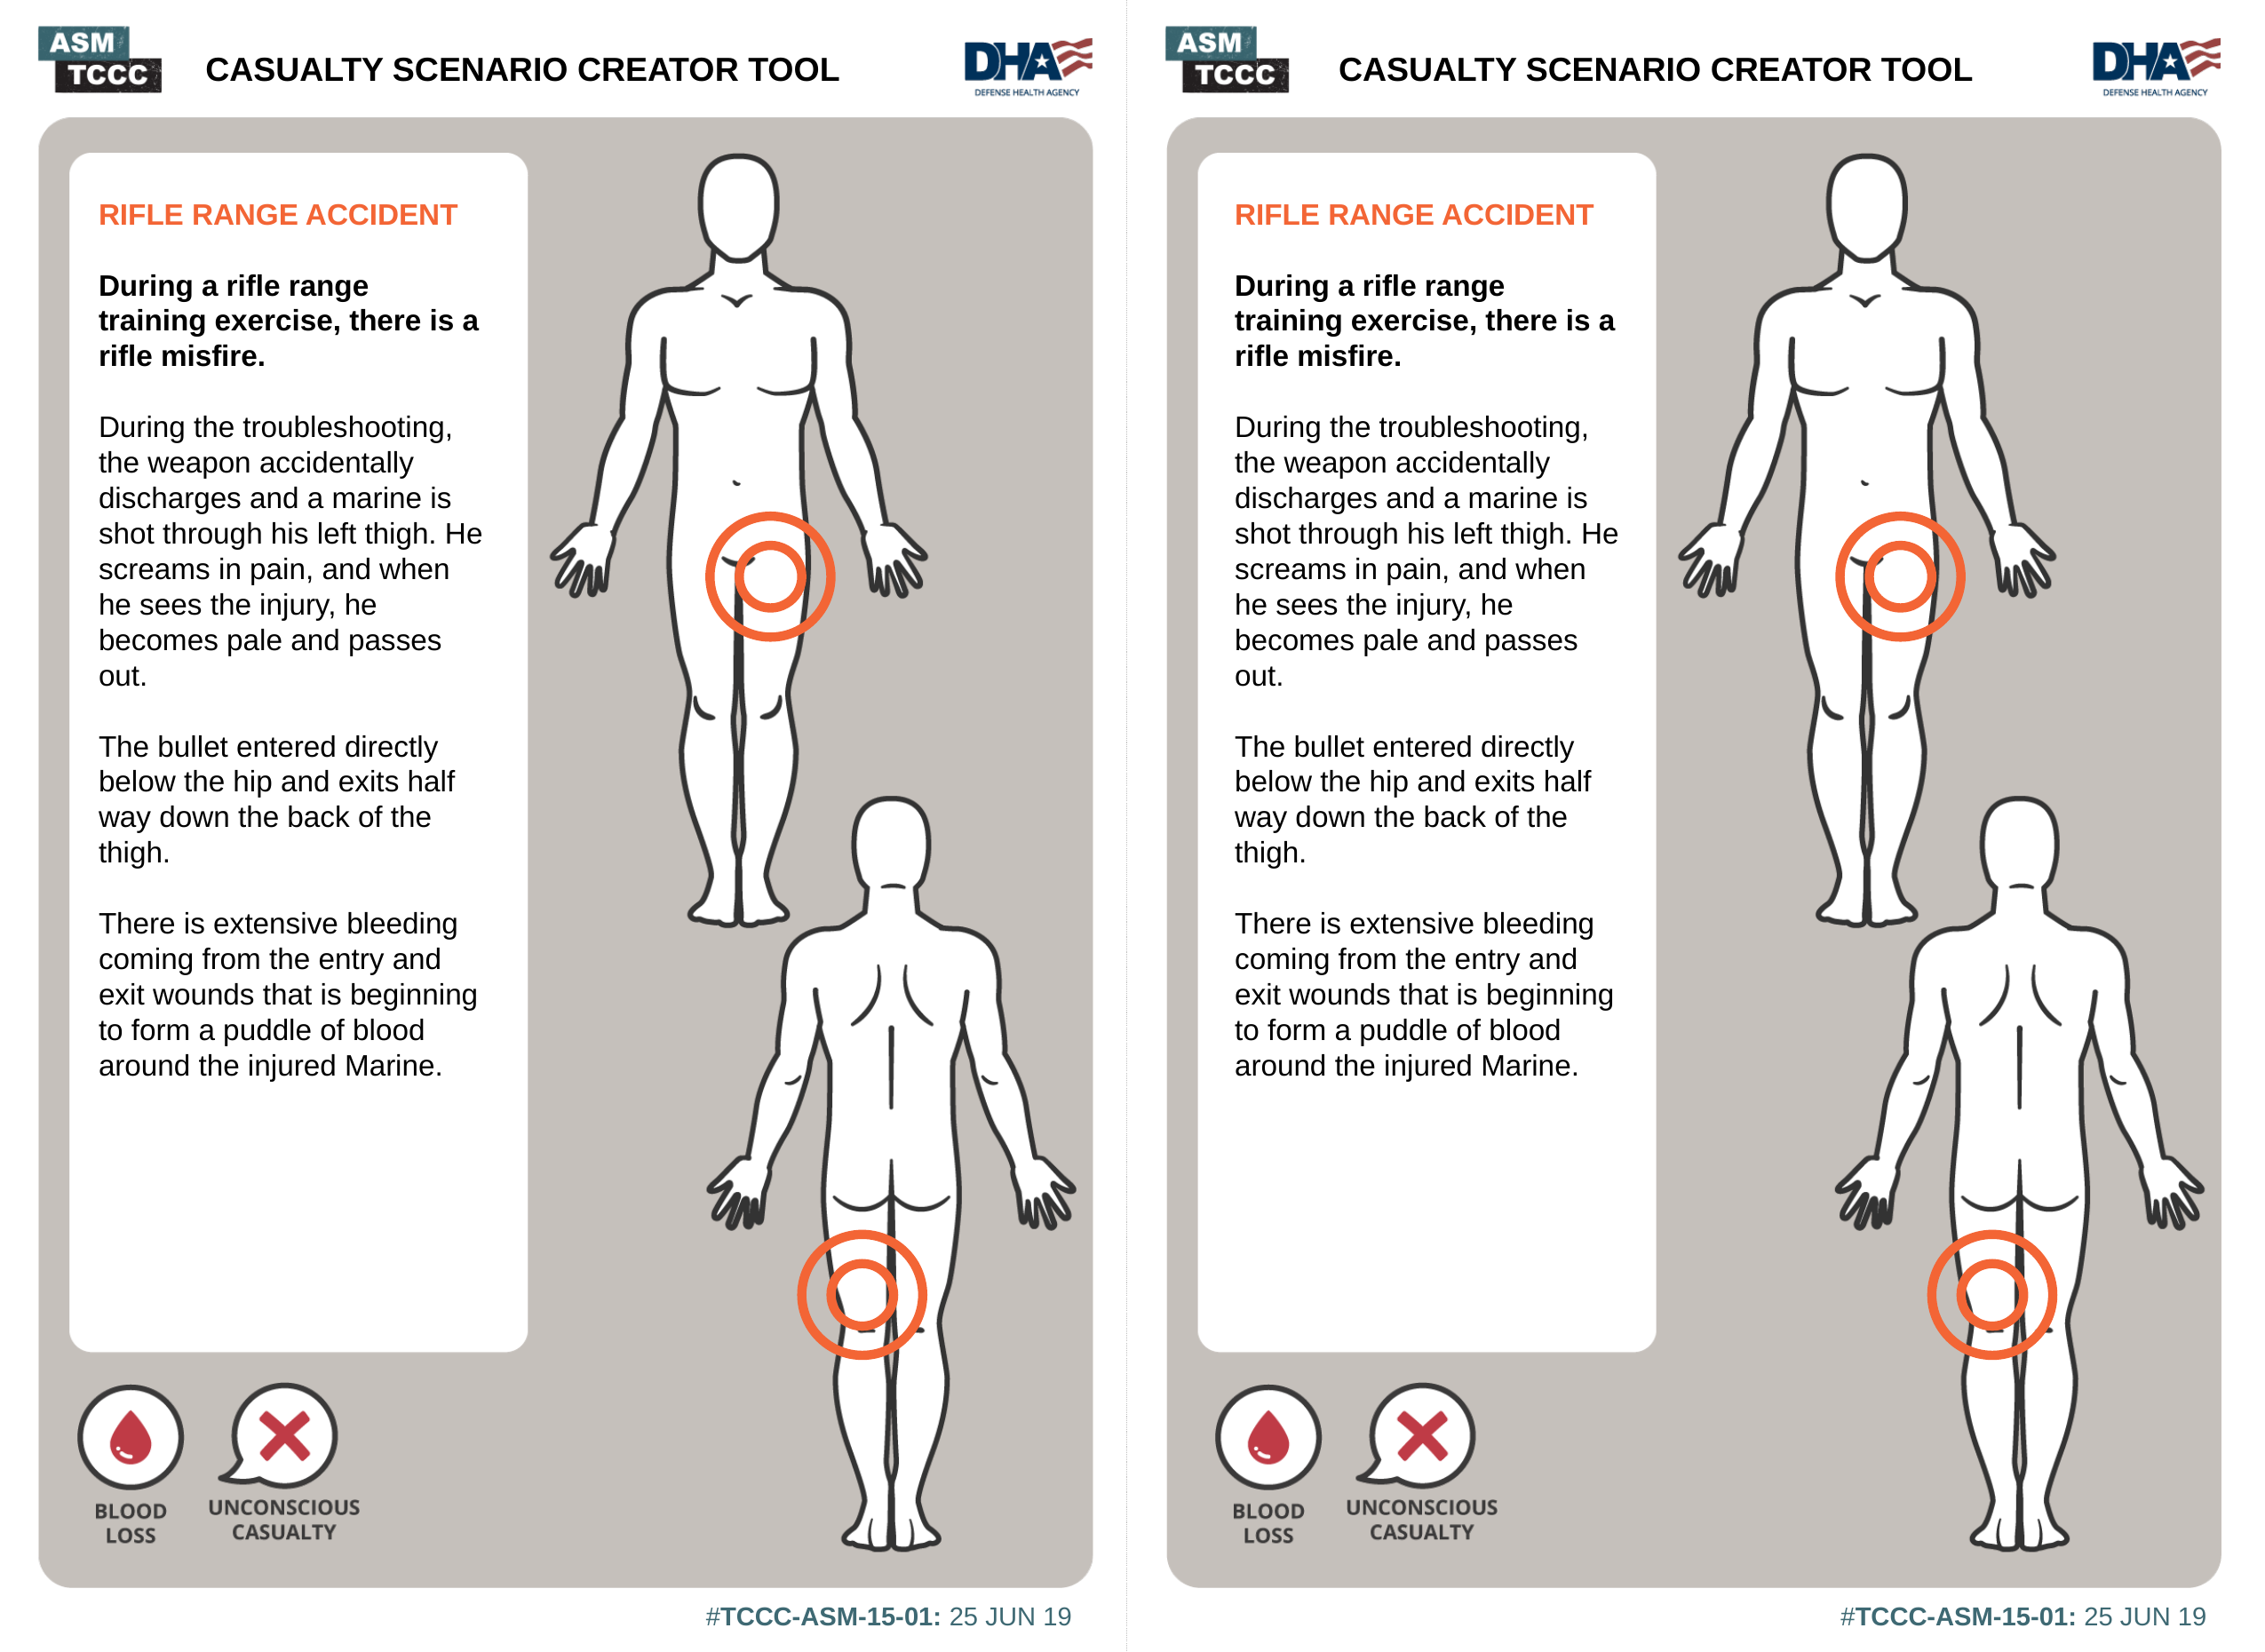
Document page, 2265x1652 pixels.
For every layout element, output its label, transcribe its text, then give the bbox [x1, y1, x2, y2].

picture [0, 0, 1126, 1652]
text_box RIFLE RANGE ACCIDENT During a rifle range training exercise, there is a rifle misfire. During the troubleshooting, the weapon accidentally discharges and a marine is shot through his left thigh. He screams in pain, and when he sees the injury, he becomes pale and passes out. The bullet entered directly below the hip and exits half way down the back of the thigh. There is extensive bleeding coming from the entry and exit wounds that is beginning to form a puddle of blood around the injured Marine. [1221, 188, 1633, 1089]
picture [1127, 0, 2265, 1652]
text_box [801, 1234, 923, 1355]
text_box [710, 516, 831, 638]
text_box CASUALTY SCENARIO CREATOR TOOL [192, 41, 854, 94]
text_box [1931, 1234, 2054, 1355]
text_box #TCCC-ASM-15-01: 25 JUN 19 [1827, 1592, 2221, 1638]
text_box #TCCC-ASM-15-01: 25 JUN 19 [692, 1592, 1085, 1638]
text_box RIFLE RANGE ACCIDENT During a rifle range training exercise, there is a rifle misfire. During the troubleshooting, the weapon accidentally discharges and a marine is shot through his left thigh. He screams in pain, and when he sees the injury, he becomes pale and passes out. The bullet entered directly below the hip and exits half way down the back of the thigh. There is extensive bleeding coming from the entry and exit wounds that is beginning to form a puddle of blood around the injured Marine. [85, 188, 497, 1089]
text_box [1840, 516, 1961, 638]
text_box CASUALTY SCENARIO CREATOR TOOL [1325, 41, 1987, 94]
